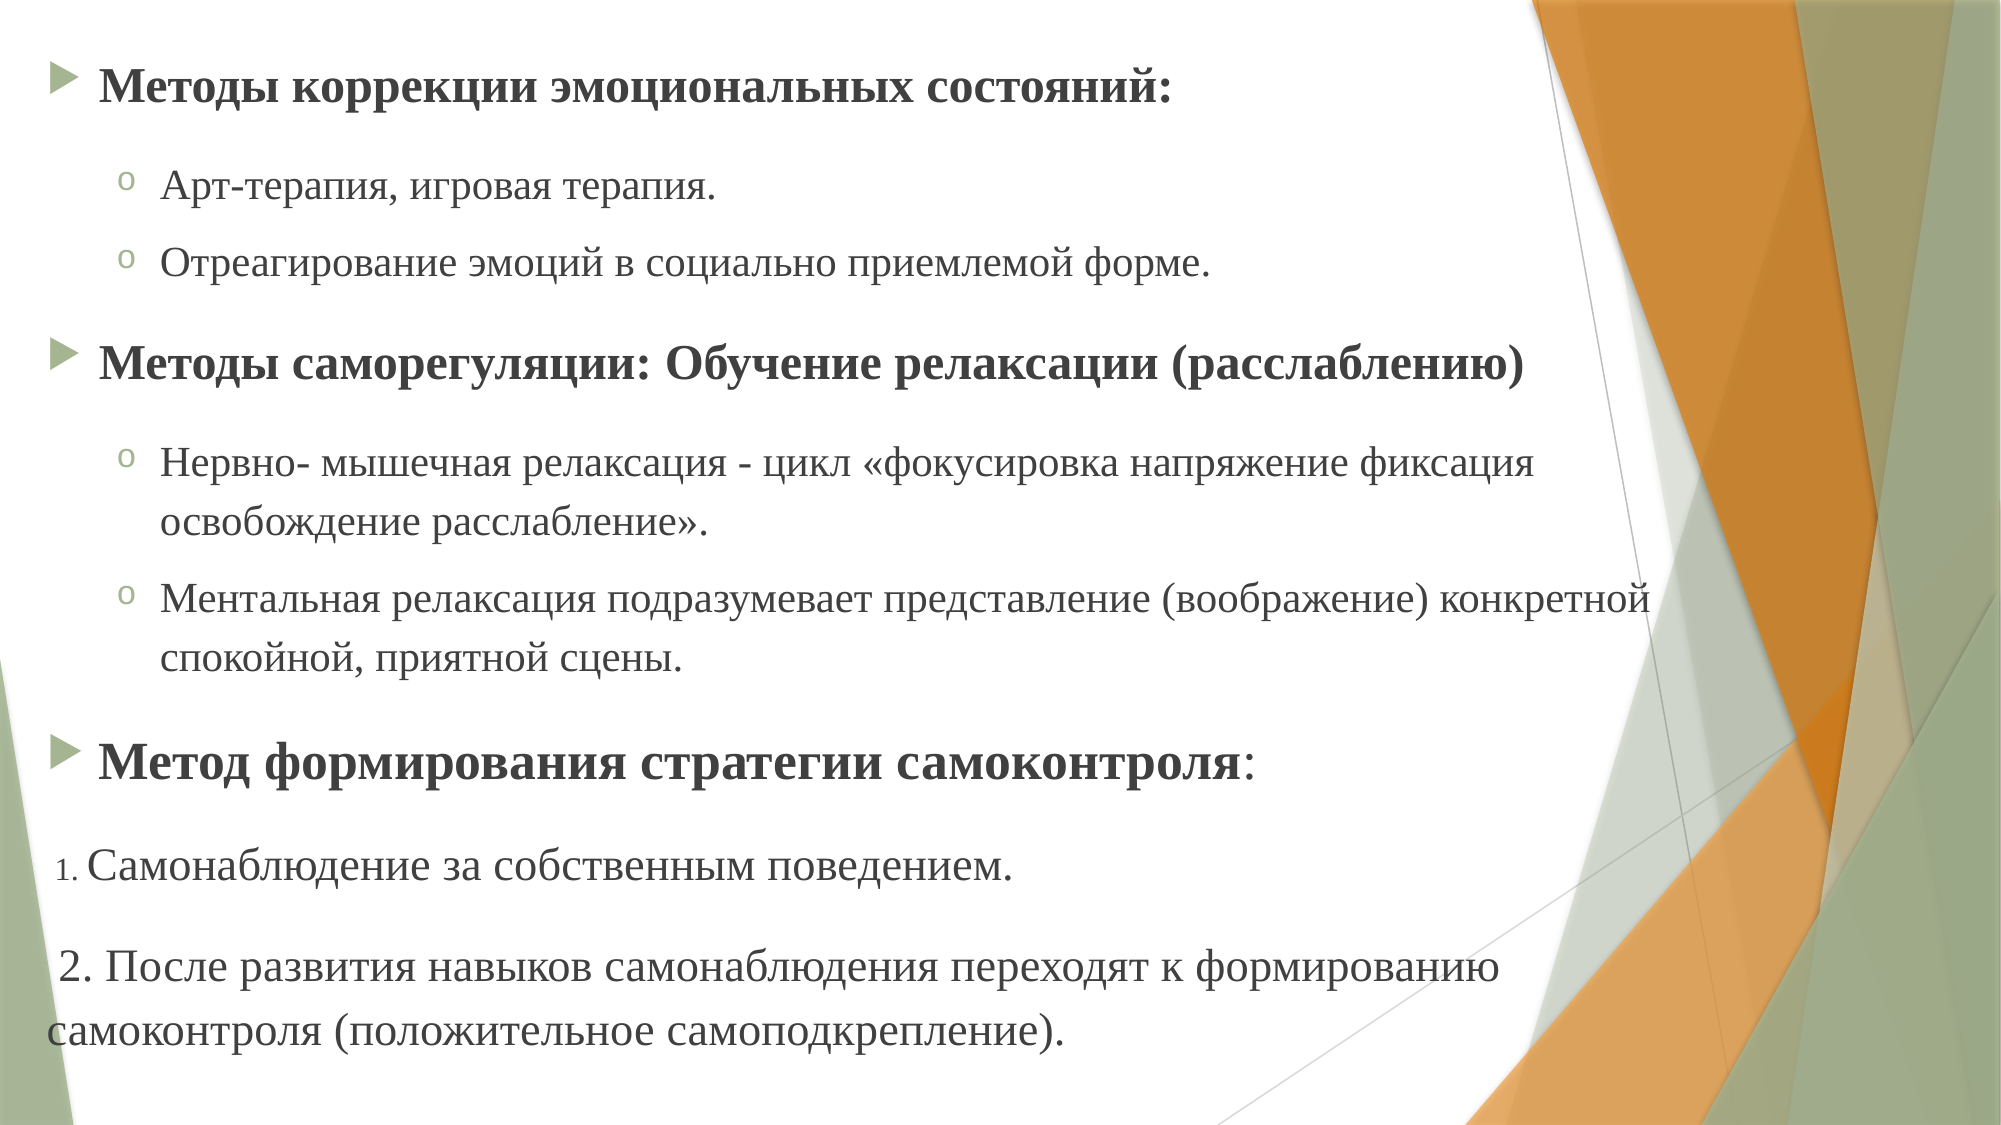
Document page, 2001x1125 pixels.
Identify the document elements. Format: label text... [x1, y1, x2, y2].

list Методы коррекции эмоциональных состояний: Арт-терапия, игровая терапия. Отреагирование эмоций в социально приемлемой форме. Методы саморегуляции: Обучение релаксации (расслаблению) Нервно- мышечная релаксация - цикл «фокусировка напряжение фиксация освобождение расслабление». Ментальная релаксация подразумевает представление (воображение) конкретной спокойной, приятной сцены. Метод формирования стратегии самоконтроля: 1. Самонаблюдение за собственным поведением. 2. После развития навыков самонаблюдения переходят к формированию самоконтроля (положительное самоподкрепление). [31, 36, 1760, 1069]
